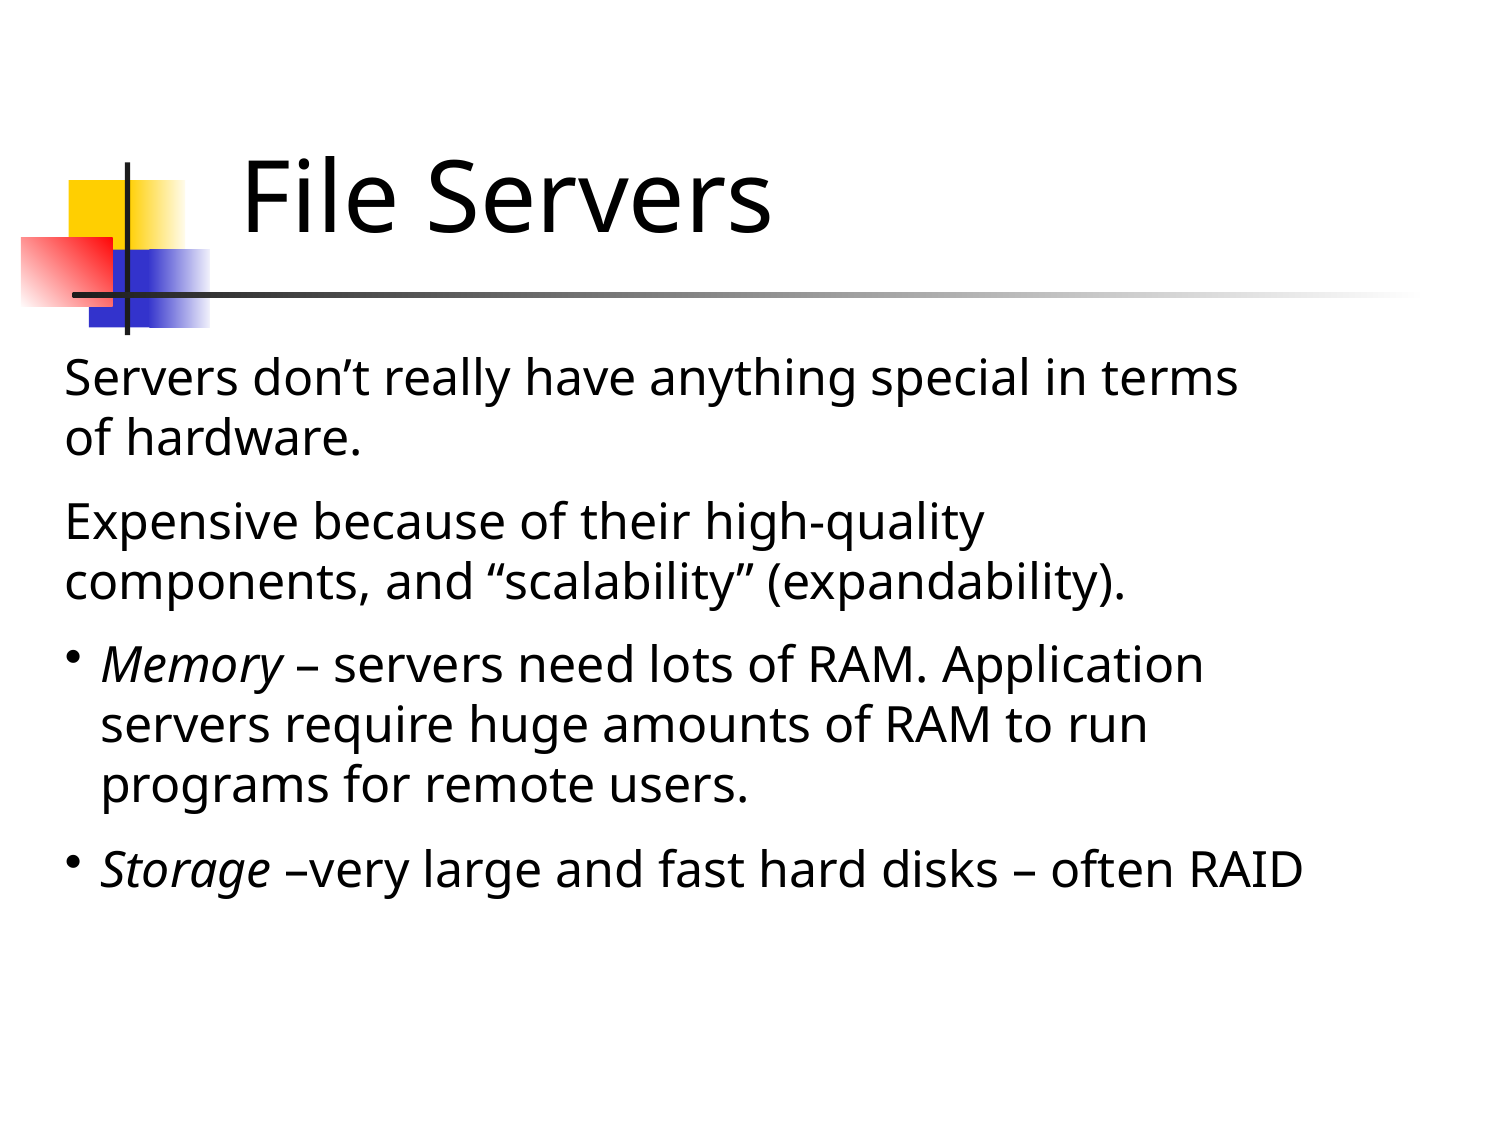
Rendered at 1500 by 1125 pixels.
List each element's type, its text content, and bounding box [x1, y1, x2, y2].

text_box File Servers [224, 125, 1288, 260]
text_box Servers don’t really have anything special in terms of hardware. Expensive because of their high-quality components, and “scalability” (expandability). [50, 337, 1288, 618]
text_box Memory – servers need lots of RAM. Application servers require huge amounts of RAM to run programs for remote users. Storage –very large and fast hard disks – often RAID [50, 624, 1350, 905]
